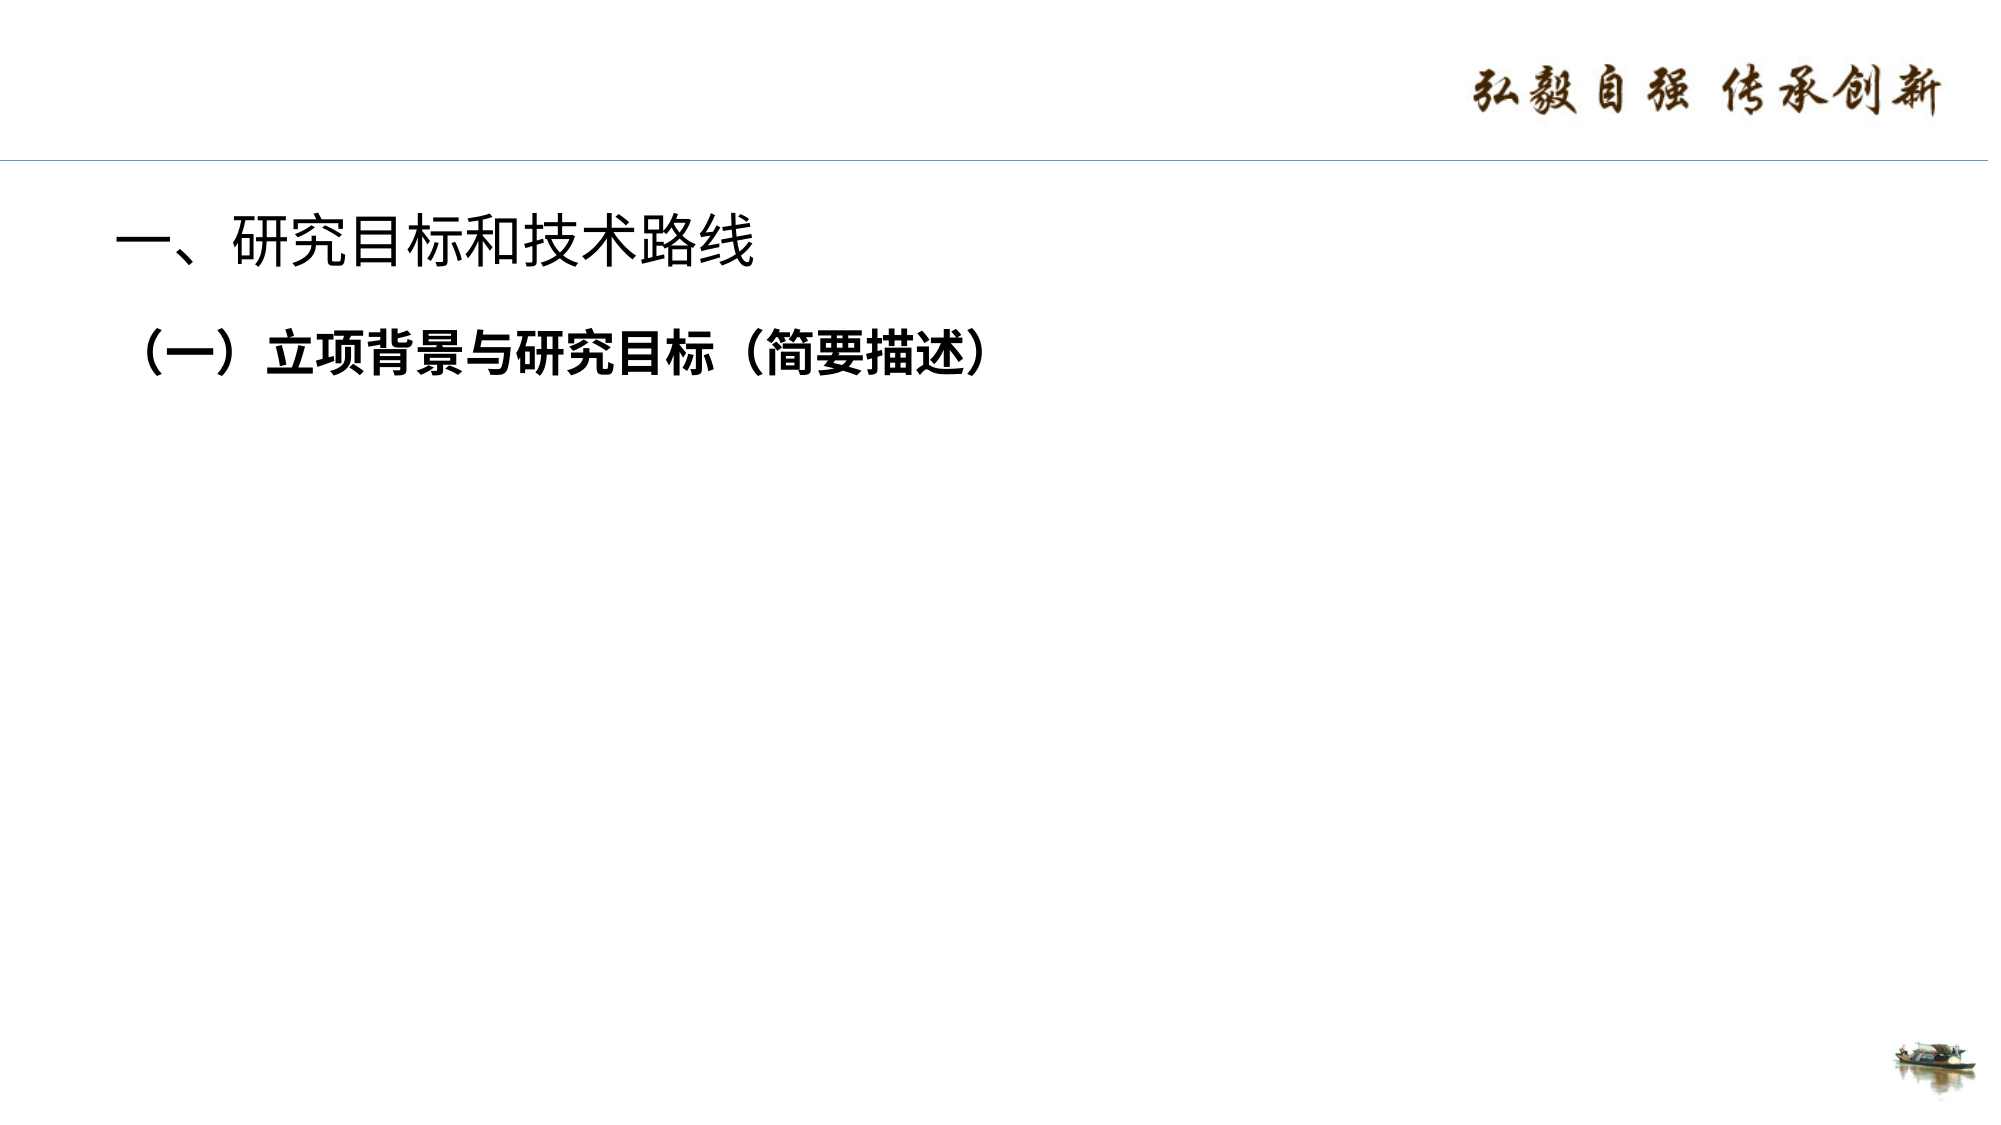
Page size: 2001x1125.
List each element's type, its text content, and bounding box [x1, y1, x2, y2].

picture [1879, 1024, 1988, 1112]
text_box 一、研究目标和技术路线 [100, 196, 1341, 282]
text_box （一）立项背景与研究目标（简要描述） [100, 314, 1341, 389]
picture [1443, 24, 1988, 160]
